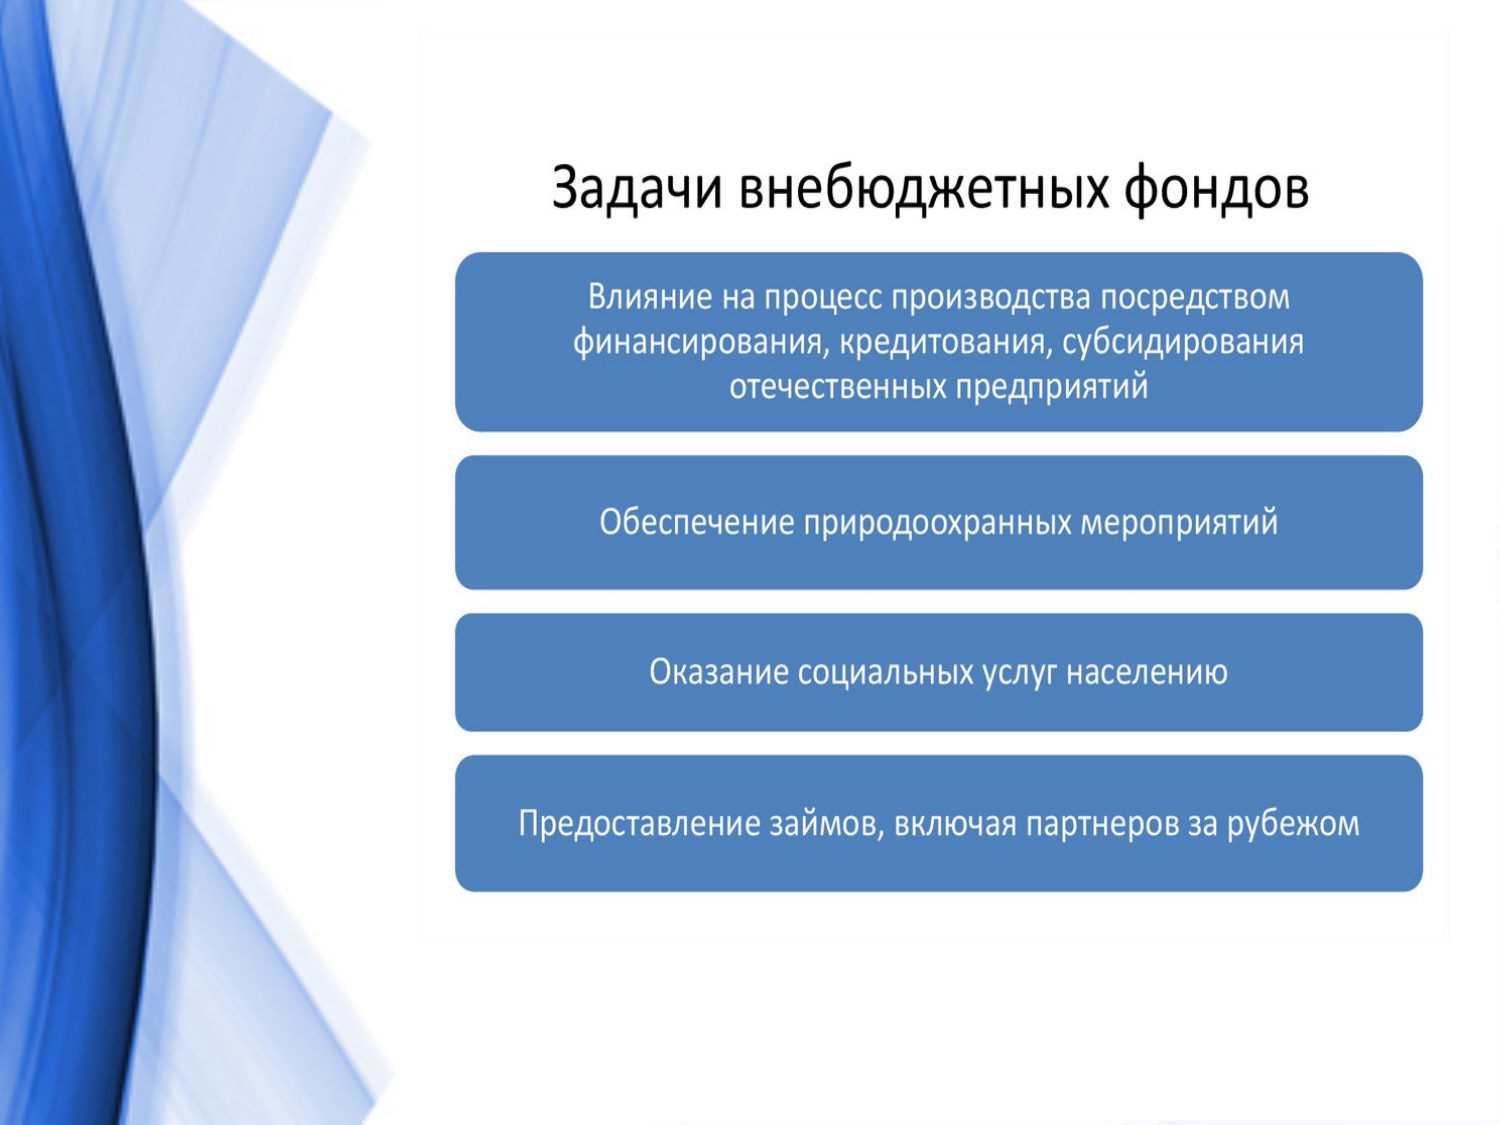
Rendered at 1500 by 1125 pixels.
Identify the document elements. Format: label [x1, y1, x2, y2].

picture [0, 0, 1500, 1125]
list [418, 30, 1451, 941]
